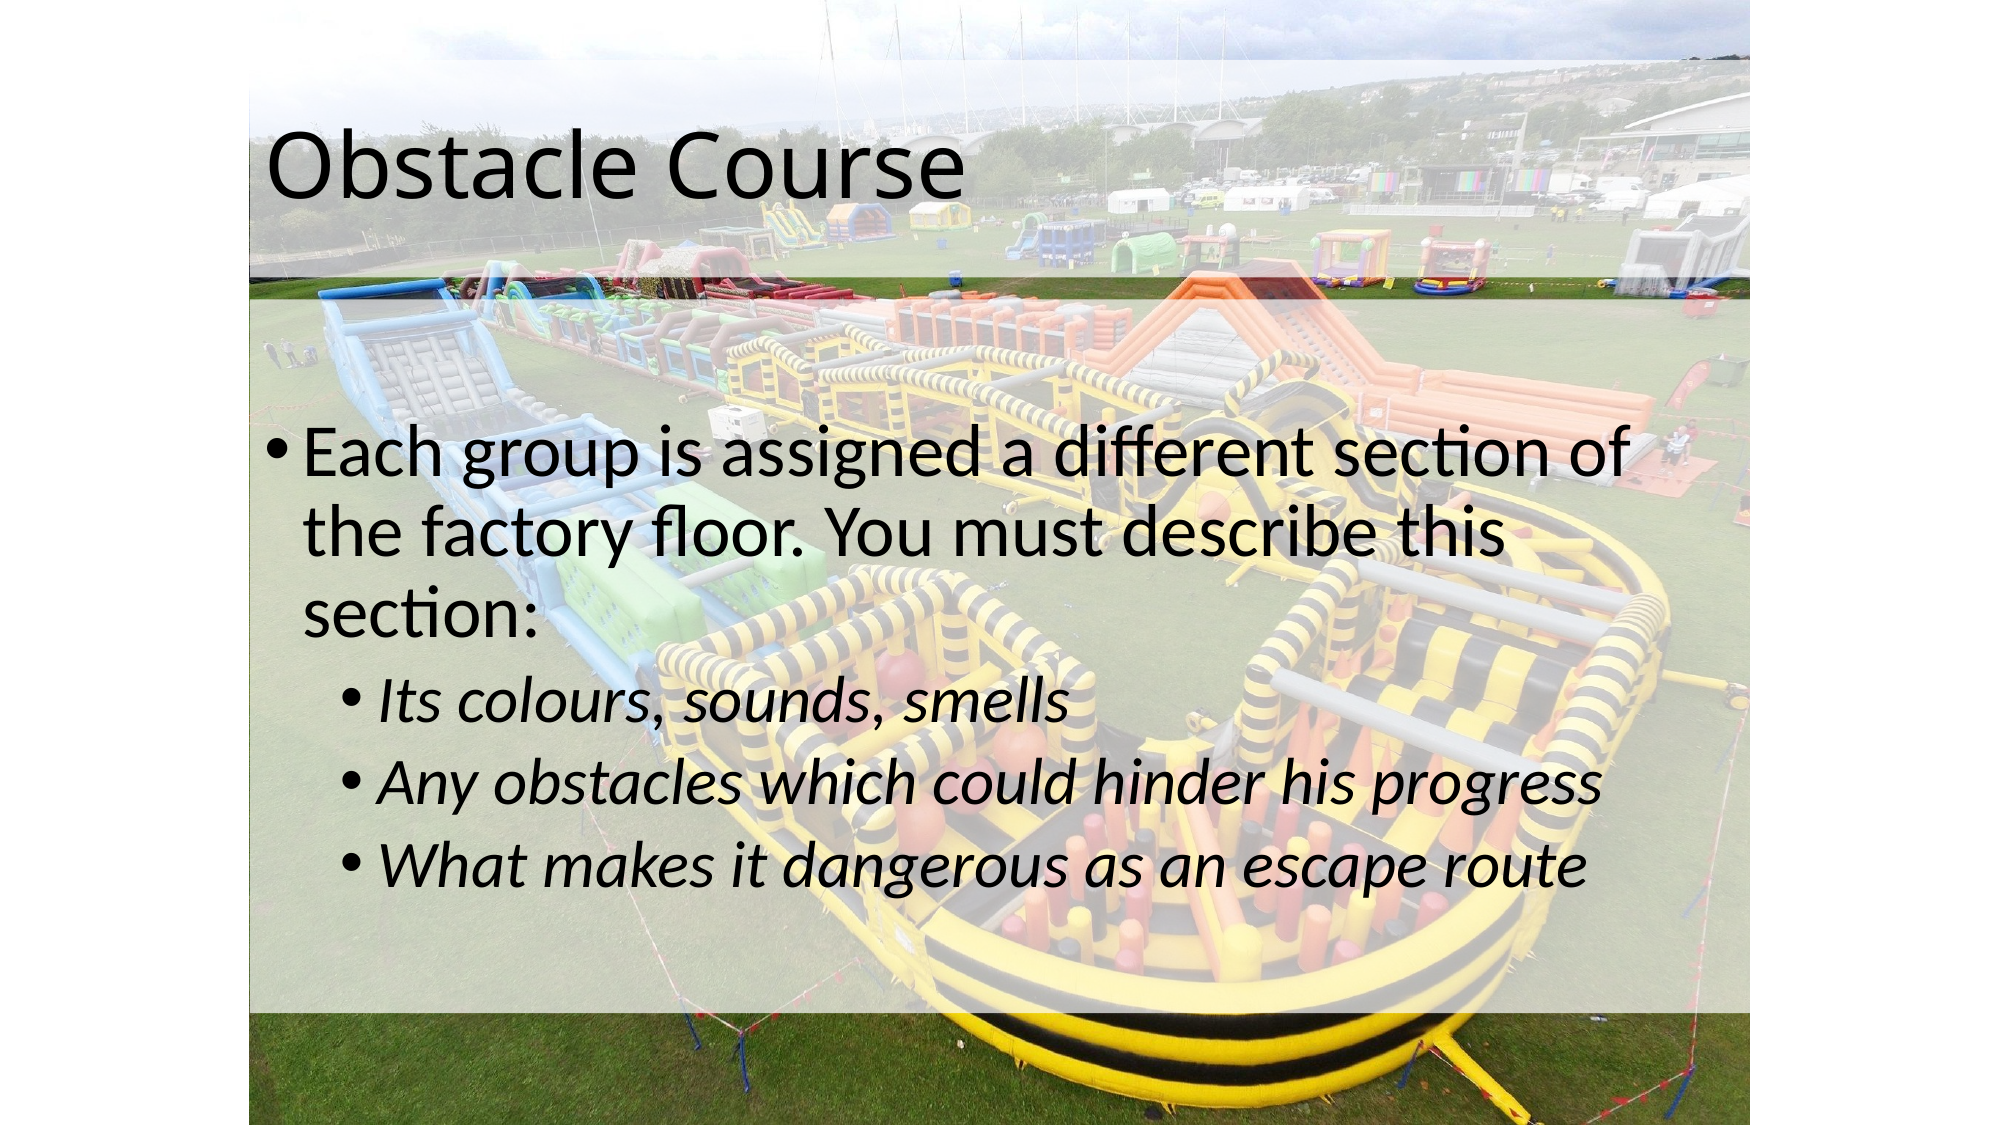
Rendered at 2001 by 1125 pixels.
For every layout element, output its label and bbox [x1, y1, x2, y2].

picture [249, 0, 1750, 1125]
